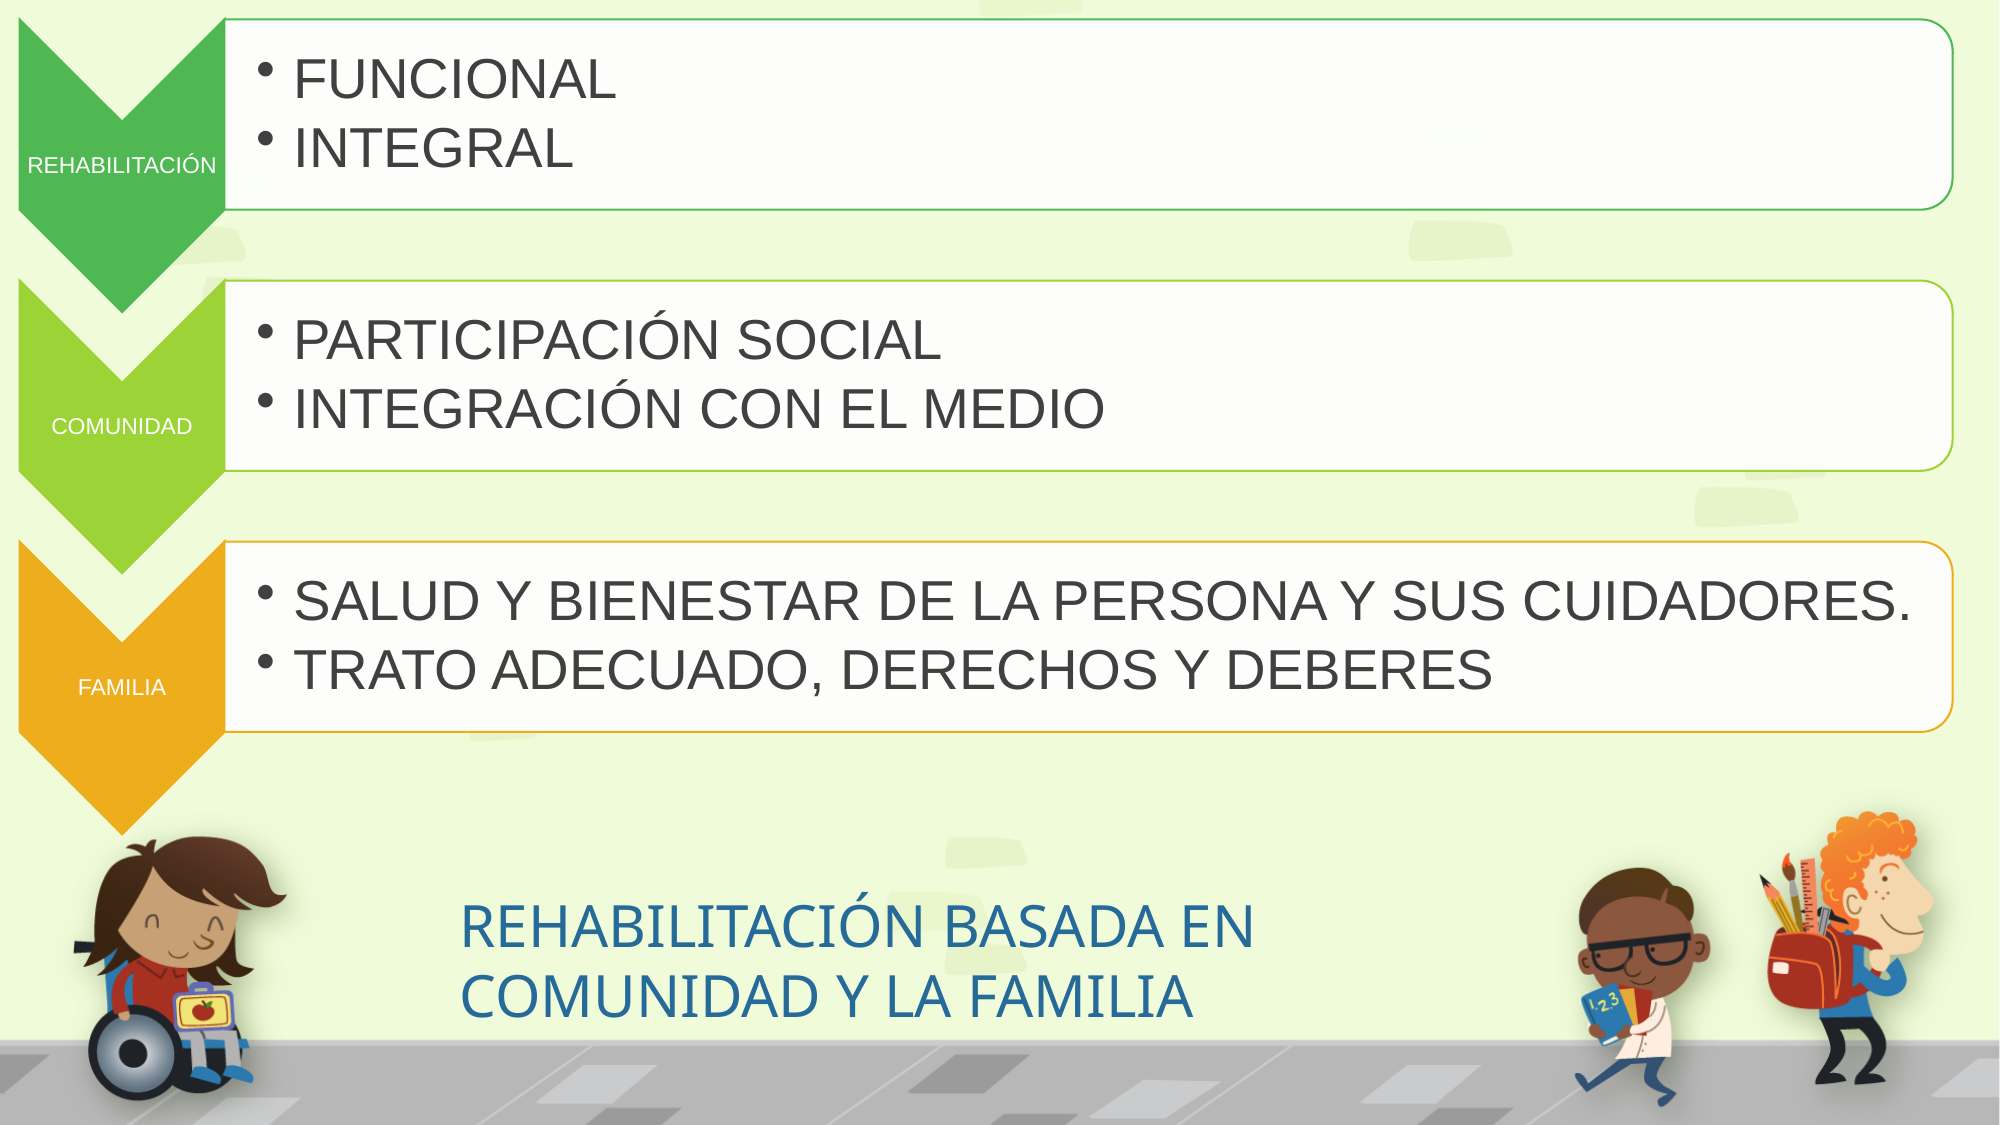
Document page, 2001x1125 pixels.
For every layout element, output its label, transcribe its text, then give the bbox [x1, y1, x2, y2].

picture [0, 0, 2000, 1125]
text_box REHABILITACIÓN BASADA EN COMUNIDAD Y LA FAMILIA [444, 881, 1445, 1037]
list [19, 19, 1953, 835]
